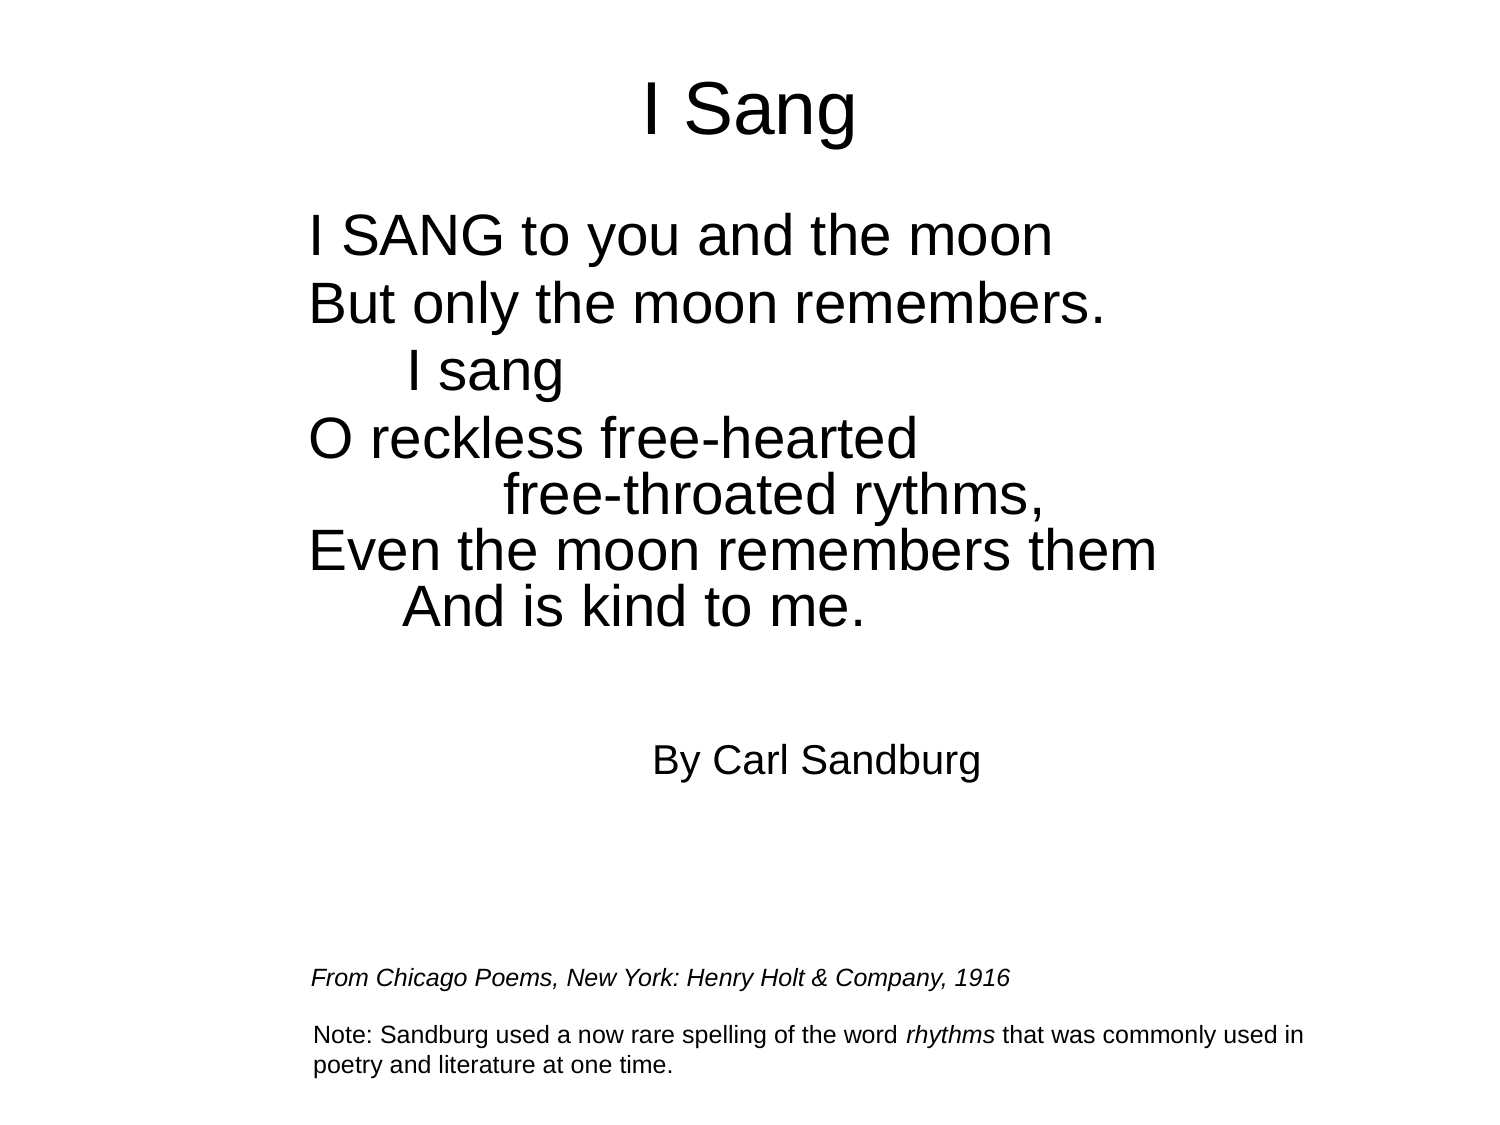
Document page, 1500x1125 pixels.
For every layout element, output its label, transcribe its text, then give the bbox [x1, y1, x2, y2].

title I Sang [112, 27, 1388, 182]
text_box From Chicago Poems, New York: Henry Holt & Company, 1916 [296, 953, 1028, 999]
subtitle I SANG to you and the moon But only the moon remembers. I sang O reckless free-hearted free-throated rythms, Even the moon remembers them And is kind to me. [293, 202, 1188, 701]
text_box By Carl Sandburg [637, 725, 997, 790]
text_box Note: Sandburg used a now rare spelling of the word rhythms that was commonly used in poetry and literature at one time. [298, 1011, 1354, 1087]
